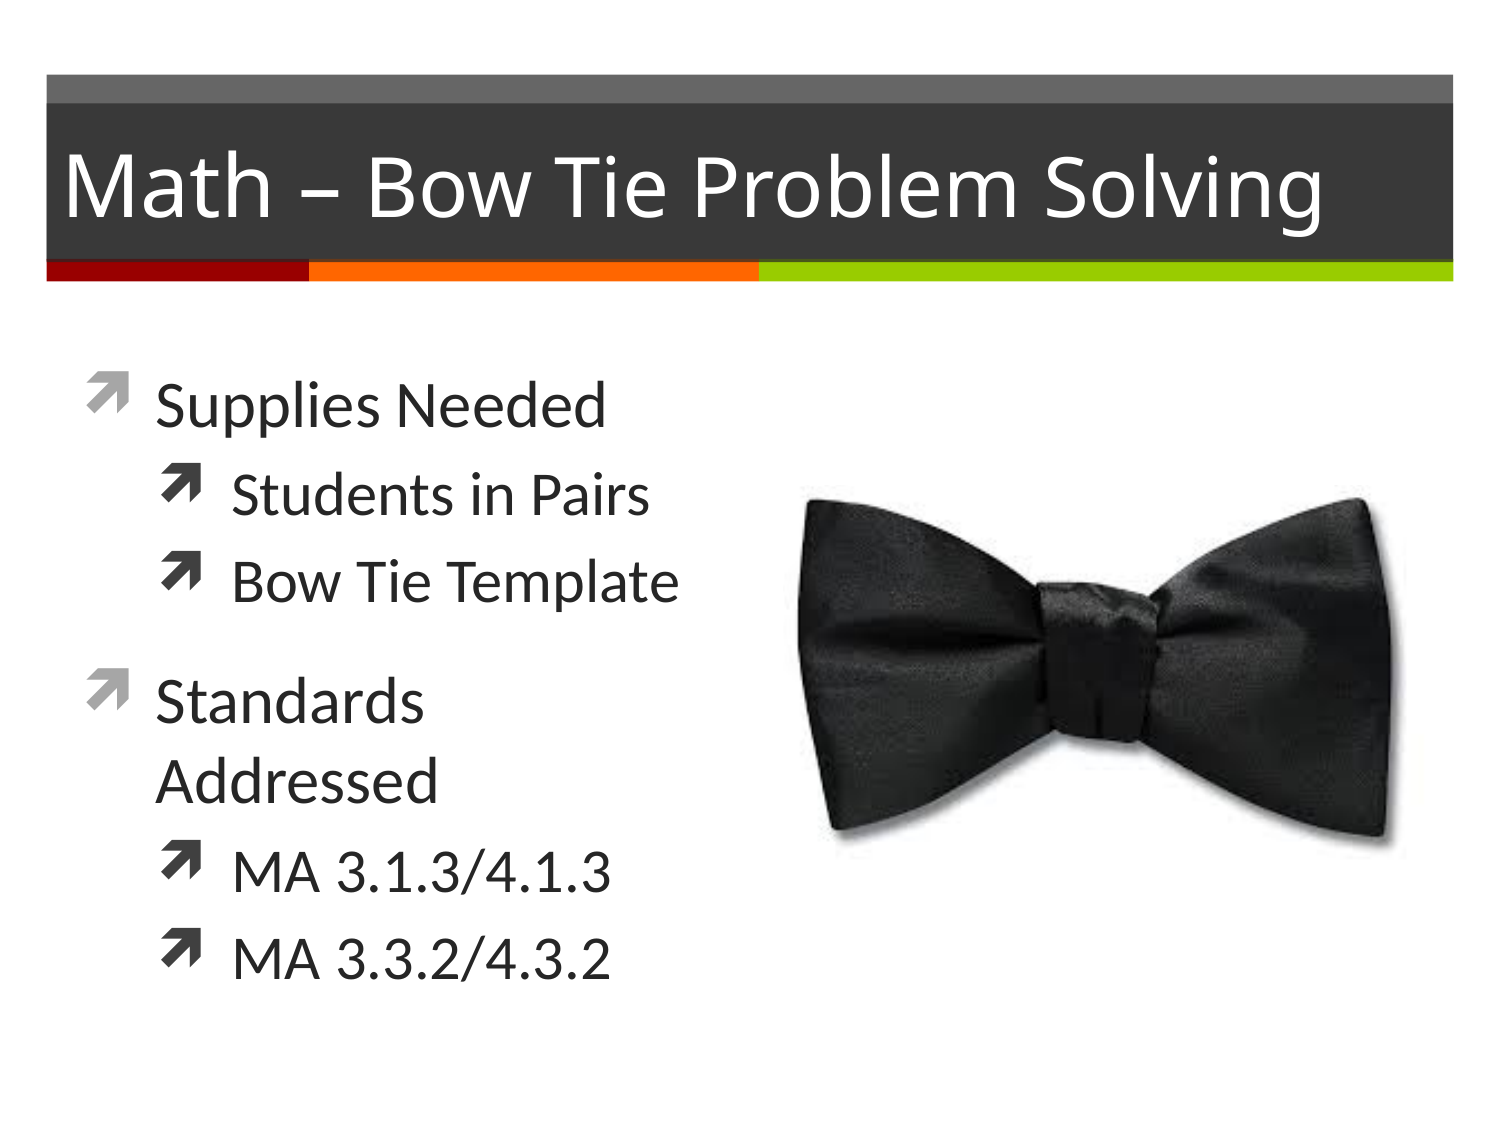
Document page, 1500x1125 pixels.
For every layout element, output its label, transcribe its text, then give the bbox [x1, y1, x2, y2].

title Math – Bow Tie Problem Solving [46, 103, 1454, 263]
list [783, 352, 1430, 1006]
list Supplies Needed Students in Pairs Bow Tie Template Standards Addressed MA 3.1.3/4.1.3 MA 3.3.2/4.3.2 [66, 352, 712, 1125]
